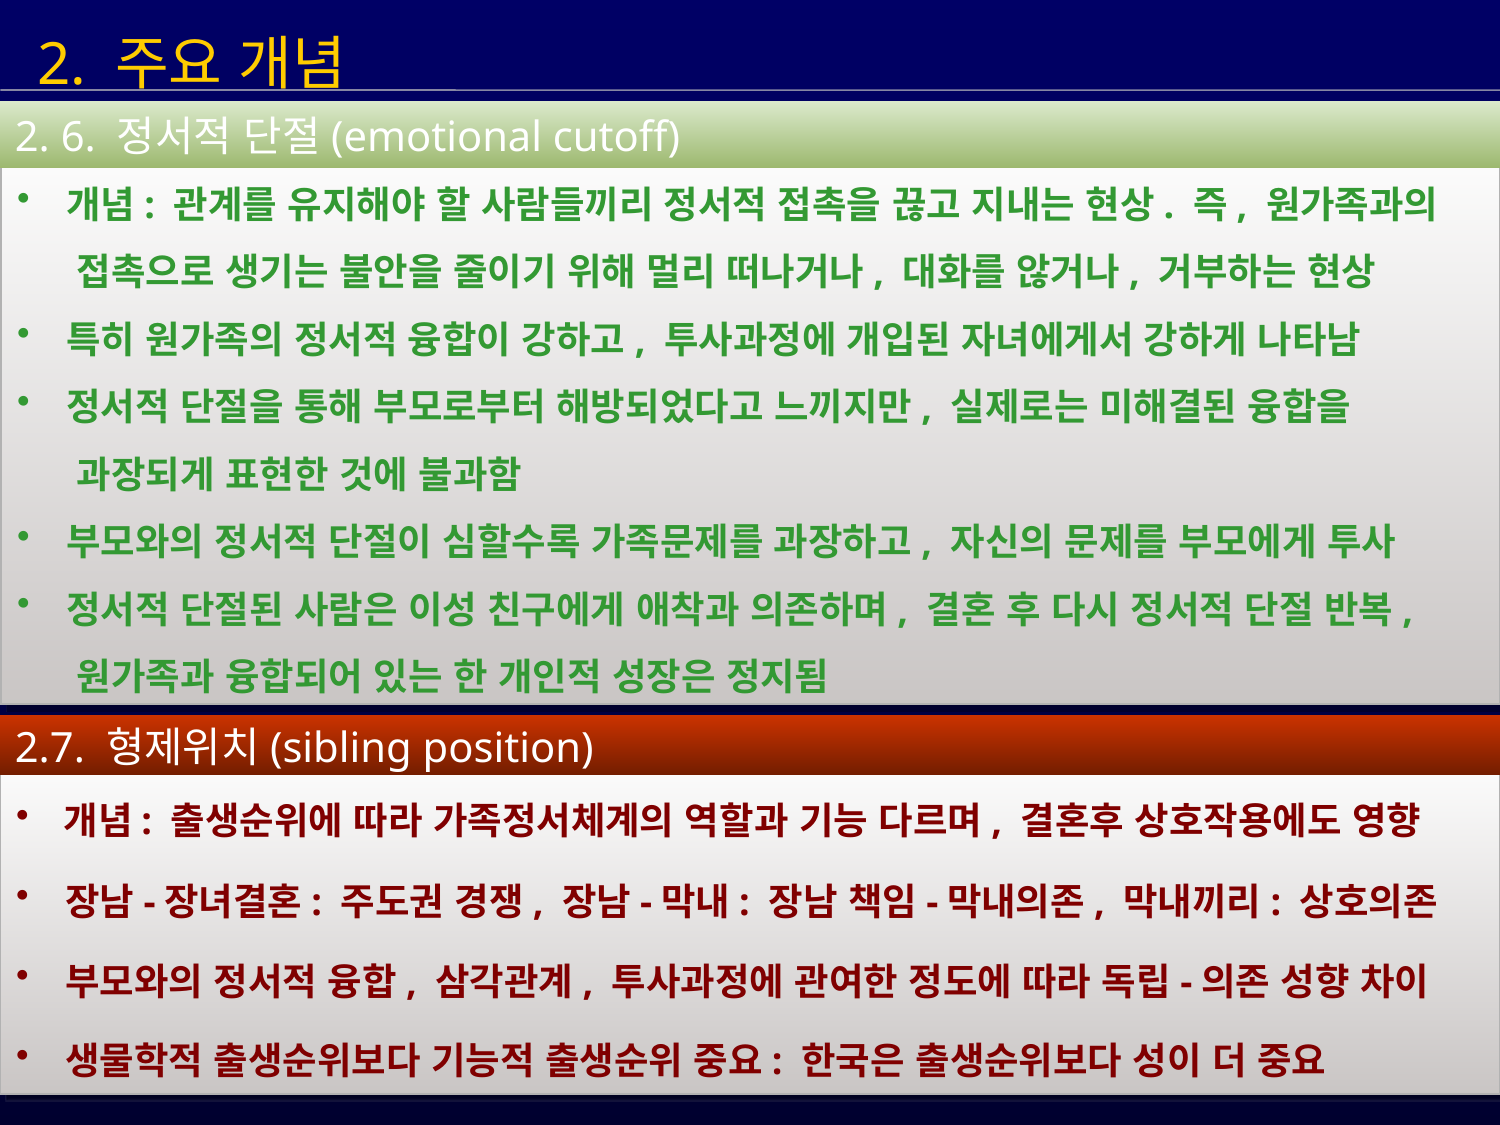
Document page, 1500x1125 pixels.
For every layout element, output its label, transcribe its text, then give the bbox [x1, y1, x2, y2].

text_box 2.7. 형제위치(sibling position) [0, 715, 1500, 775]
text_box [0, 101, 1500, 705]
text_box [0, 18, 1500, 101]
text_box 개념: 출생순위에 따라 가족정서체계의 역할과 기능 다르며, 결혼후 상호작용에도 영향 장남-장녀결혼: 주도권 경쟁, 장남-막내: 장남 책임-막내의존, 막내끼리: 상호의존 부모와의 정서적 융합, 삼각관계, 투사과정에 관여한 정도에 따라 독립-의존 성향 차이 생물학적 출생순위보다 기능적 출생순위 중요: 한국은 출생순위보다 성이 더 중요 [0, 775, 1500, 1094]
